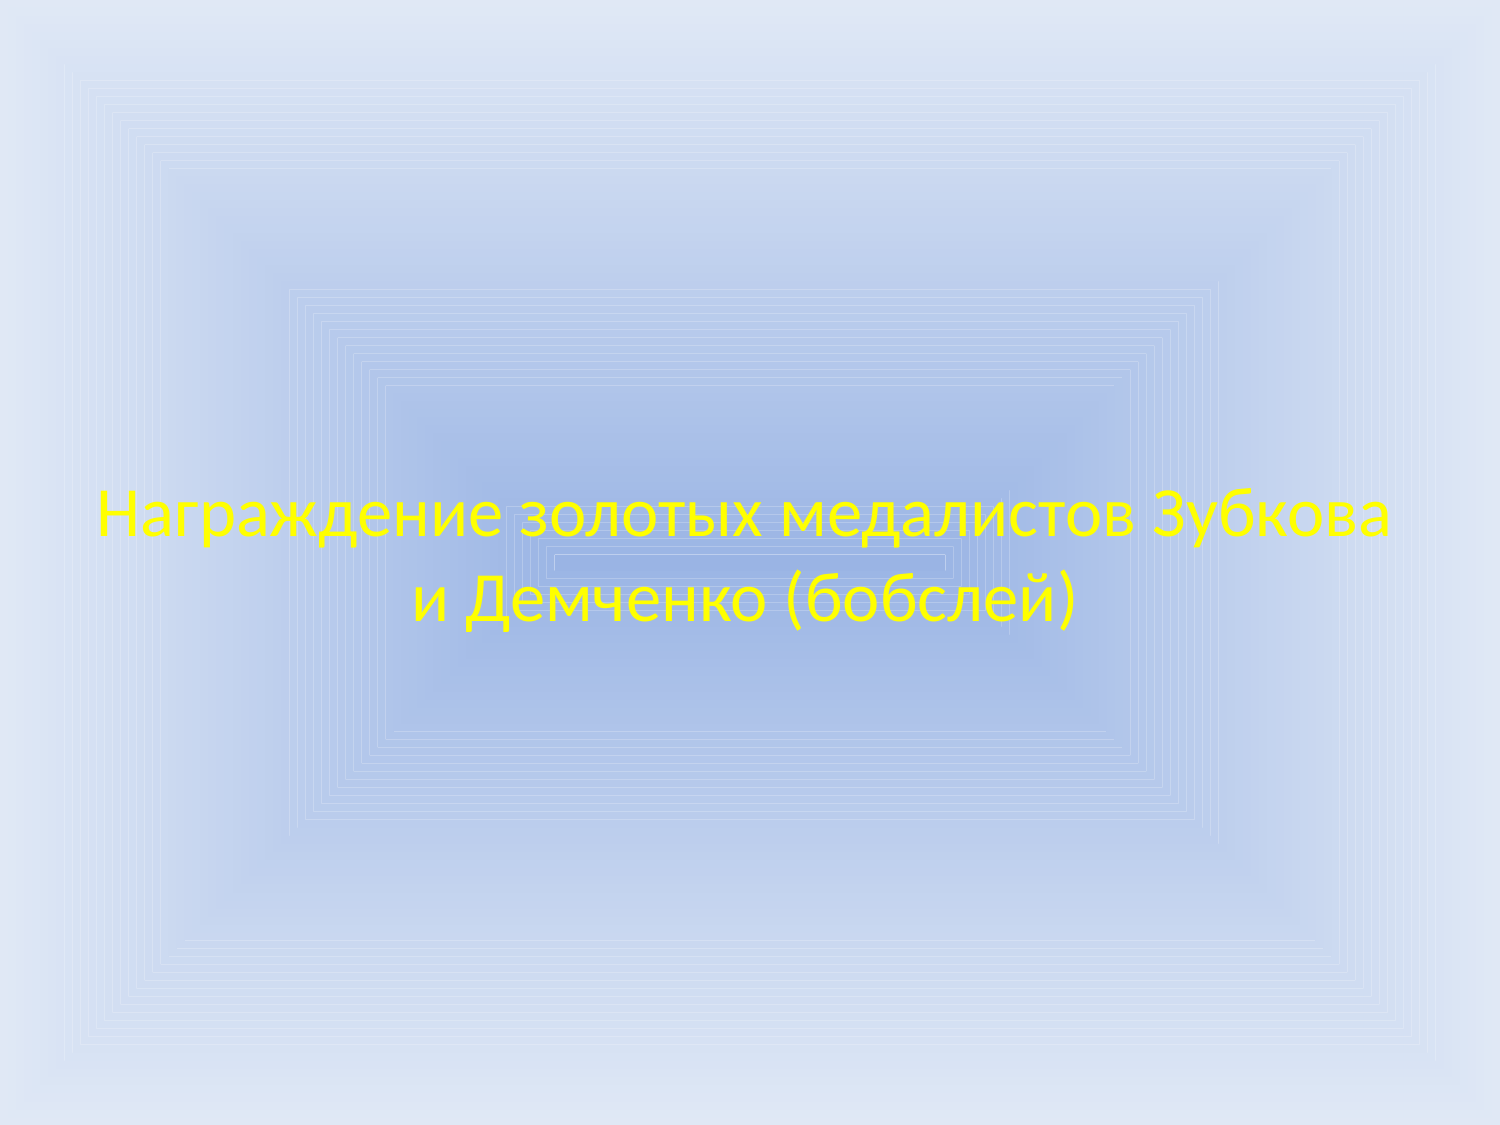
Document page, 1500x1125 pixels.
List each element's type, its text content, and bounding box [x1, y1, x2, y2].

title Награждение золотых медалистов Зубкова и Демченко (бобслей) [70, 457, 1421, 645]
